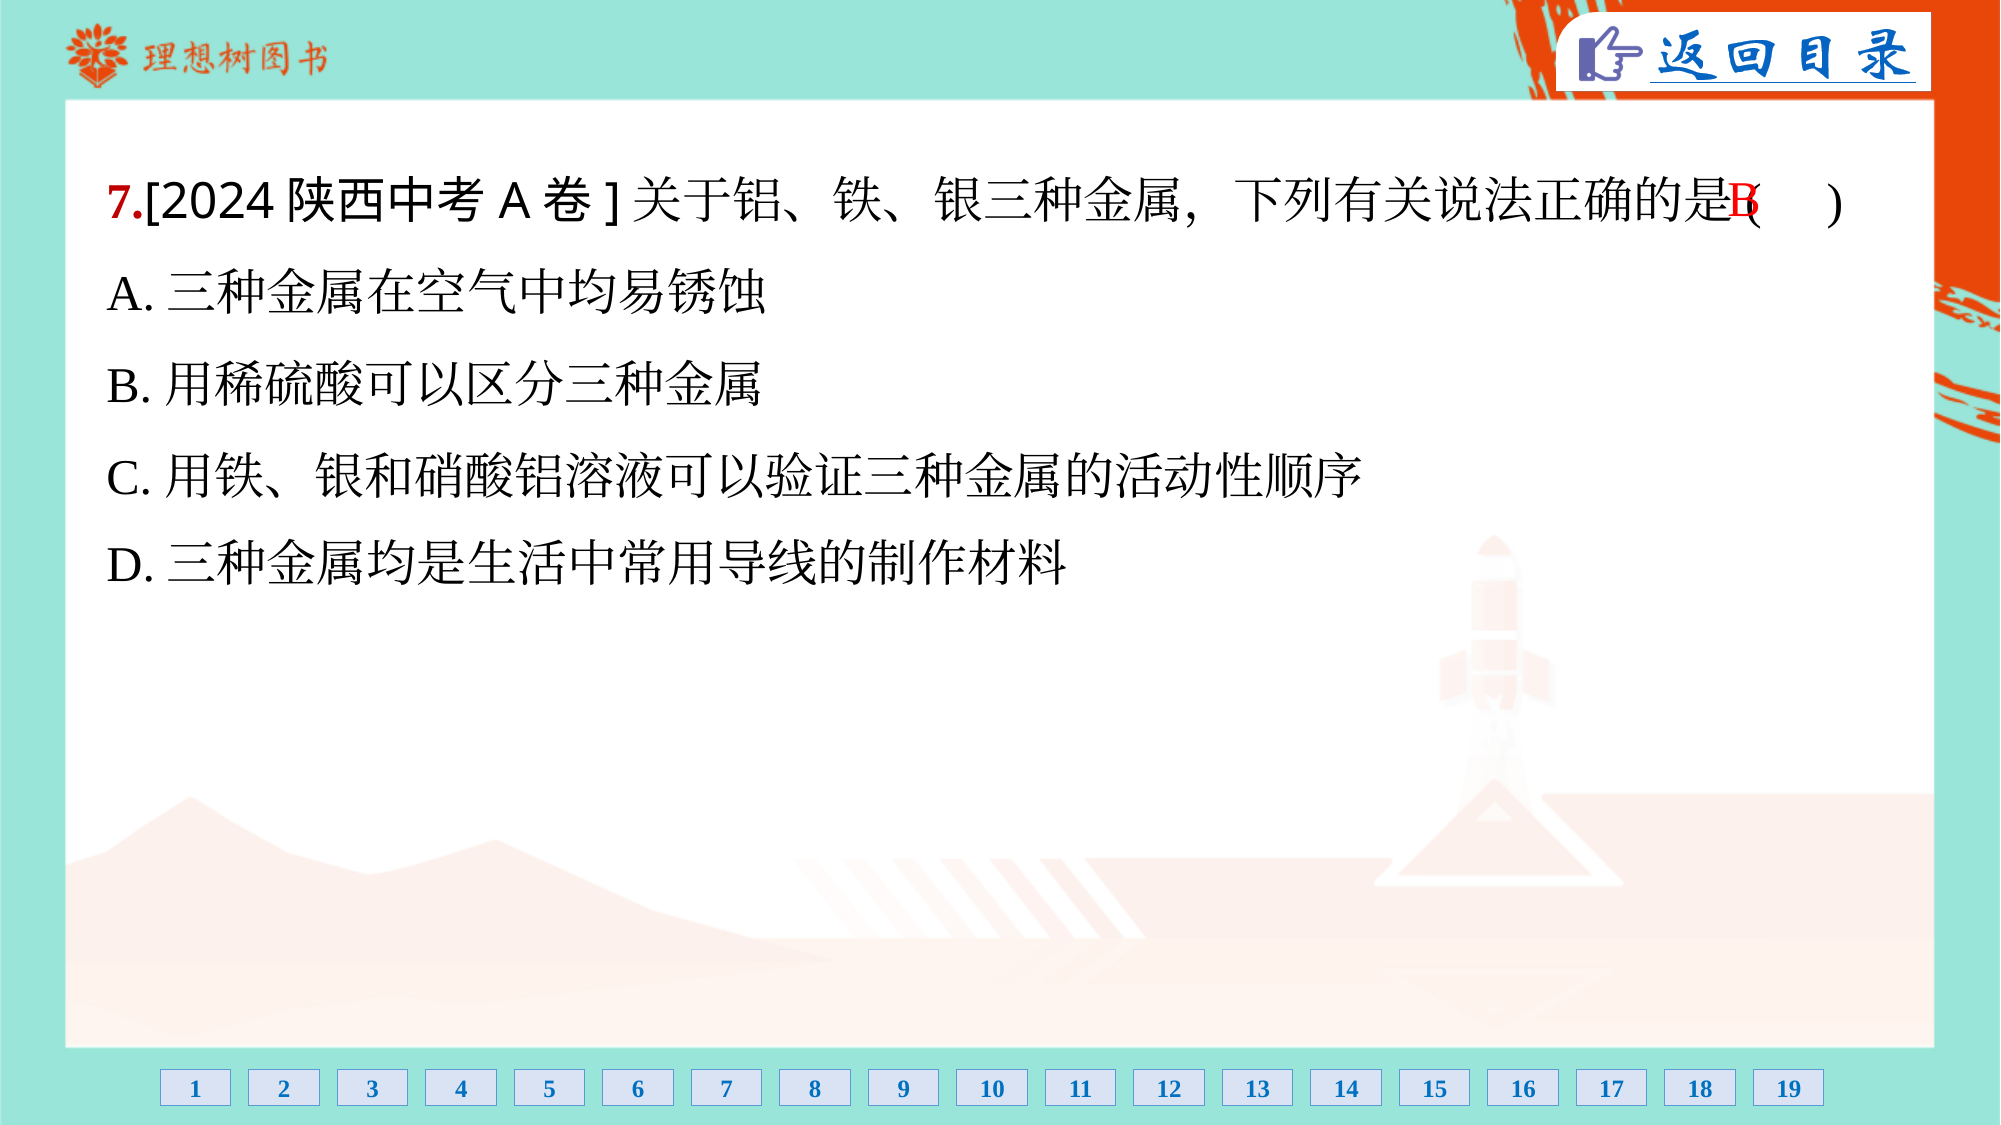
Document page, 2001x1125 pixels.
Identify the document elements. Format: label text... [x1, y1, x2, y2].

text_box 7.[2024陕西中考A卷]关于铝、铁、银三种金属，下列有关说法正确的是( ) [106, 140, 1895, 219]
picture [0, 0, 2000, 1125]
text_box A.三种金属在空气中均易锈蚀 B.用稀硫酸可以区分三种金属 C.用铁、银和硝酸铝溶液可以验证三种金属的活动性顺序 D.三种金属均是生活中常用导线的制作材料 [106, 229, 1895, 583]
text_box B [1709, 139, 1779, 218]
